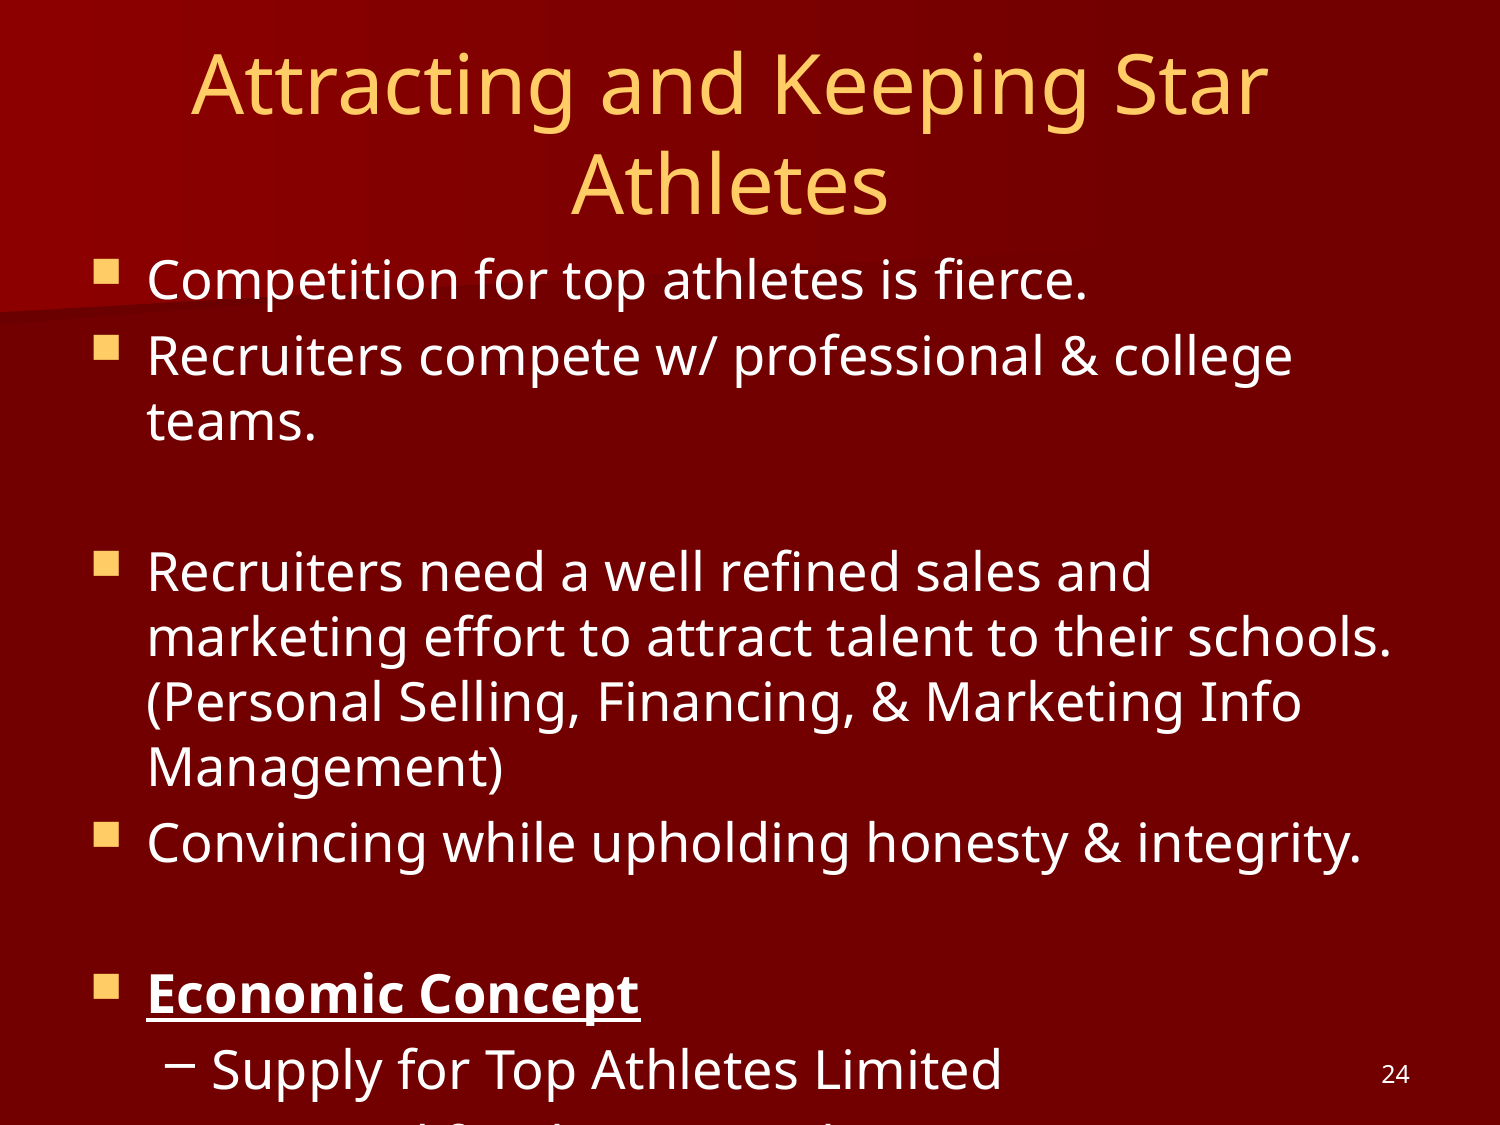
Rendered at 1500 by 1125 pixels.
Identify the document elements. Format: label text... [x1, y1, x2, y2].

list Competition for top athletes is fierce. Recruiters compete w/ professional & college teams. Recruiters need a well refined sales and marketing effort to attract talent to their schools. (Personal Selling, Financing, & Marketing Info Management) Convincing while upholding honesty & integrity. Economic Concept Supply for Top Athletes Limited Demand for them is High. [74, 237, 1426, 1001]
title Attracting and Keeping Star Athletes [37, 37, 1426, 226]
slide_number 24 [1074, 1024, 1426, 1101]
